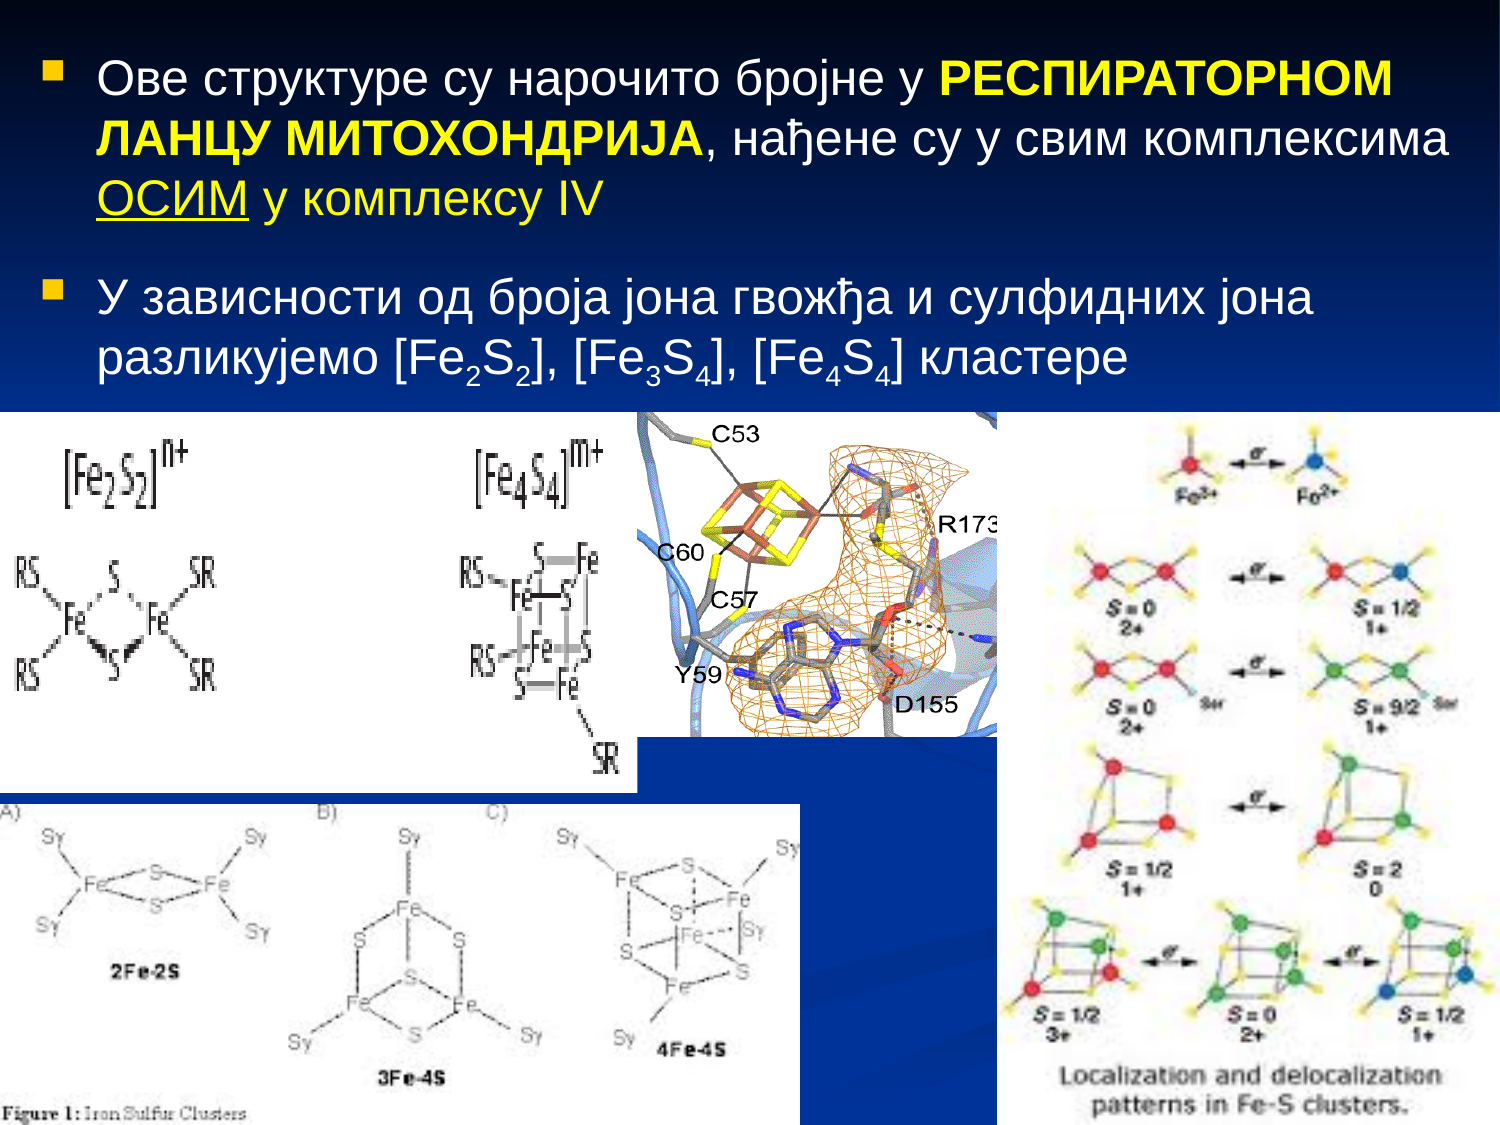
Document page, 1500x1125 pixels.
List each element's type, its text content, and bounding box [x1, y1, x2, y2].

picture [0, 412, 1500, 1125]
picture [0, 803, 801, 1125]
list Ове структуре су нарочито бројне у РЕСПИРАТОРНОМ ЛАНЦУ МИТОХОНДРИЈА, нађене су у свим комплексима ОСИМ у комплексу IV У зависности од броја јона гвожђа и сулфидних јона разликујемо [Fe2S2], [Fe3S4], [Fe4S4] кластере [24, 37, 1500, 411]
